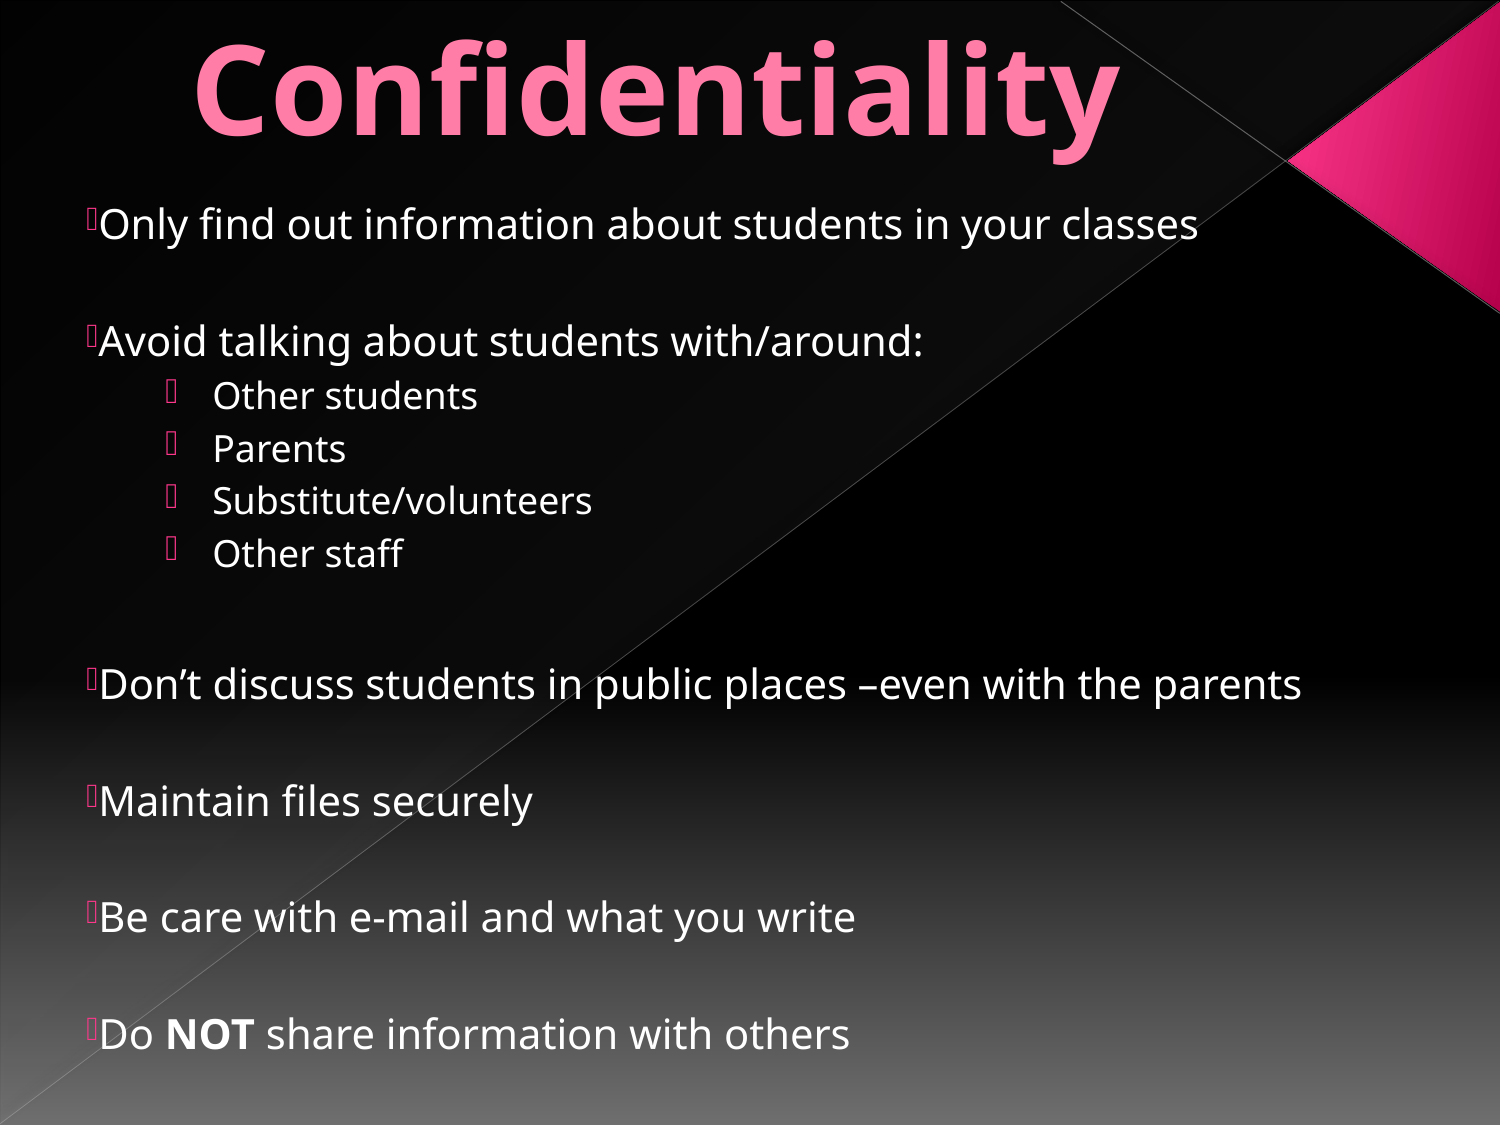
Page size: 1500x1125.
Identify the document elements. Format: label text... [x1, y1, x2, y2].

list Only find out information about students in your classes Avoid talking about students with/around: Other students Parents Substitute/volunteers Other staff Don’t discuss students in public places –even with the parents Maintain files securely Be care with e-mail and what you write Do NOT share information with others [62, 190, 1374, 1088]
title Confidentiality [62, 0, 1250, 170]
